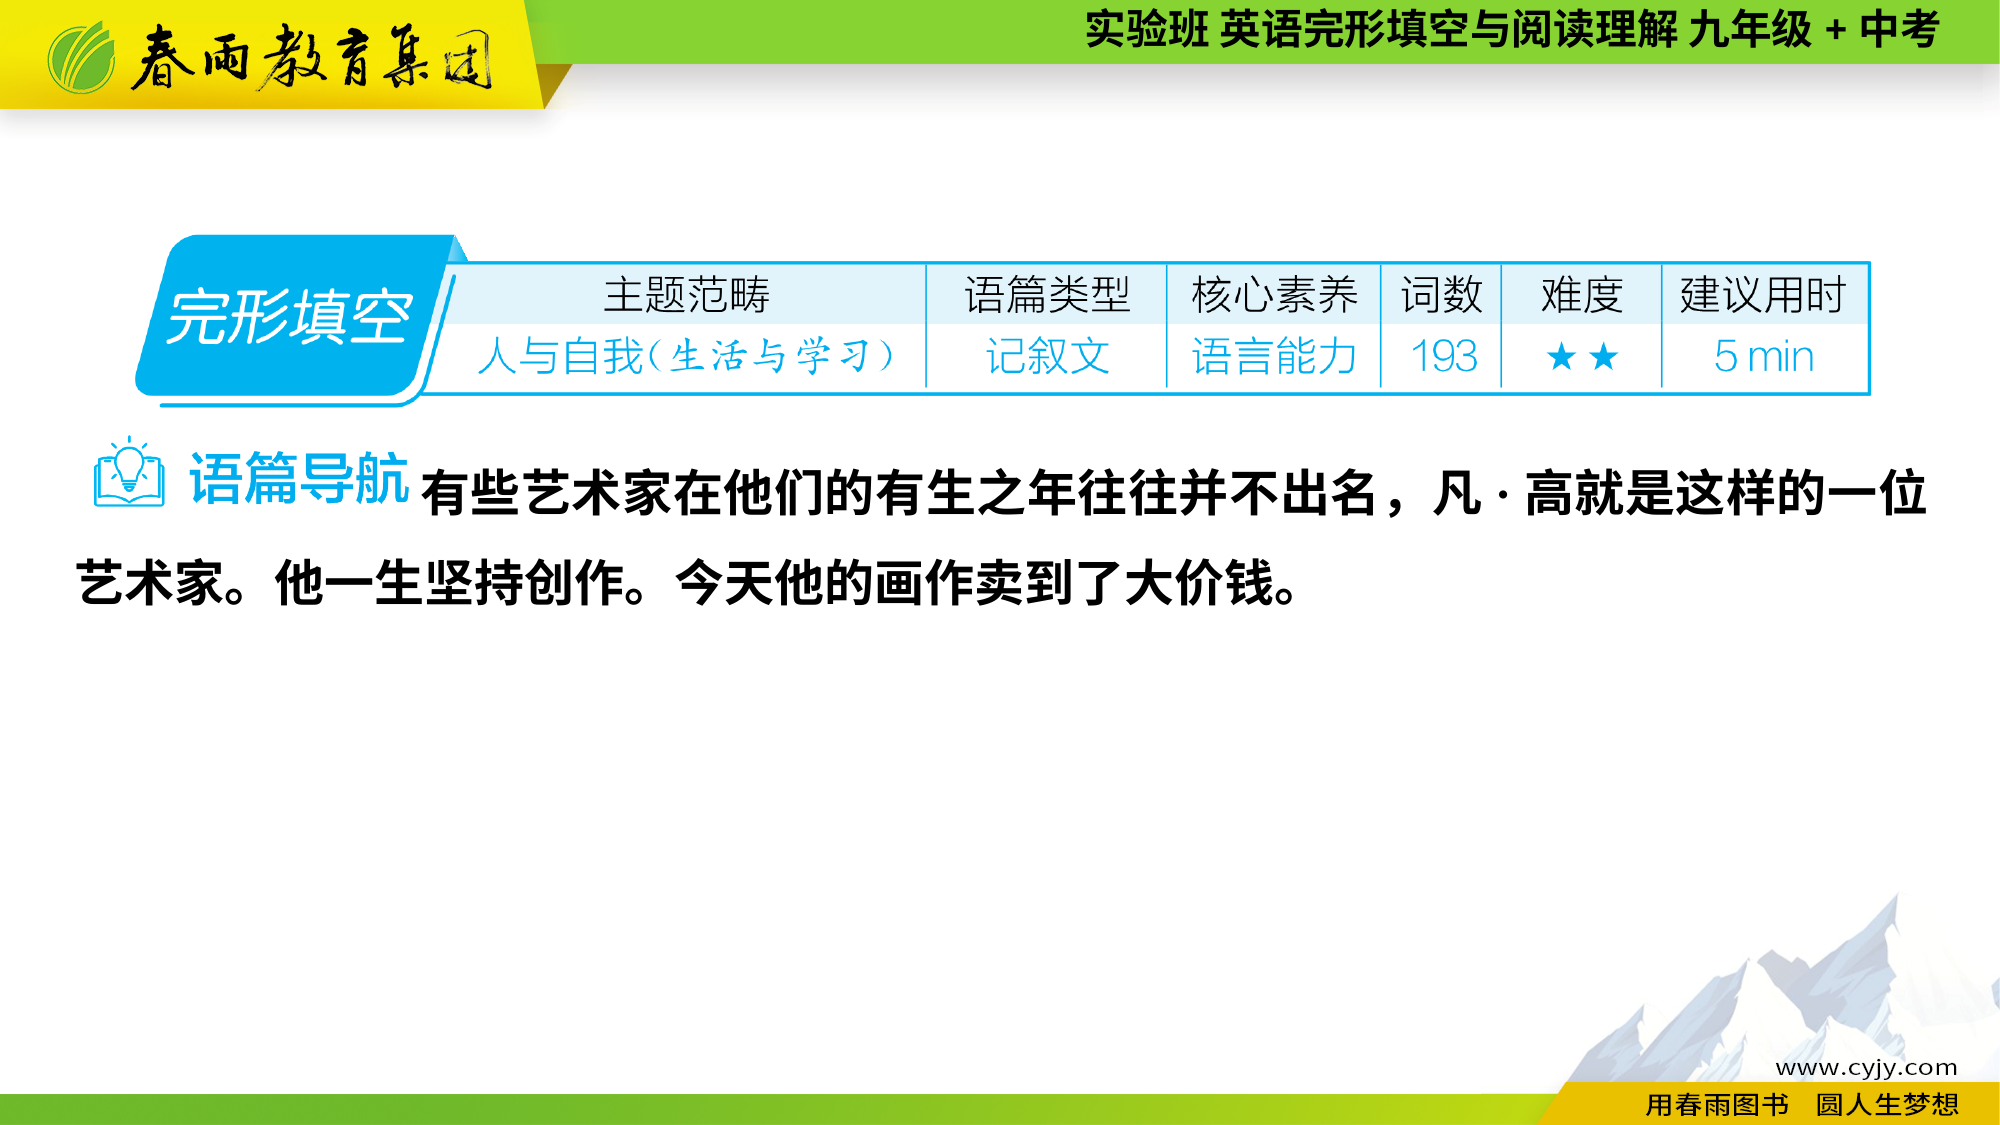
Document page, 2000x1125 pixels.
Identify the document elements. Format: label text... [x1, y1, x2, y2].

picture [0, 0, 2000, 1125]
list 有些艺术家在他们的有生之年往往并不出名，凡·高就是这样的一位艺术家。他一生坚持创作。今天他的画作卖到了大价钱。 [59, 424, 1944, 610]
